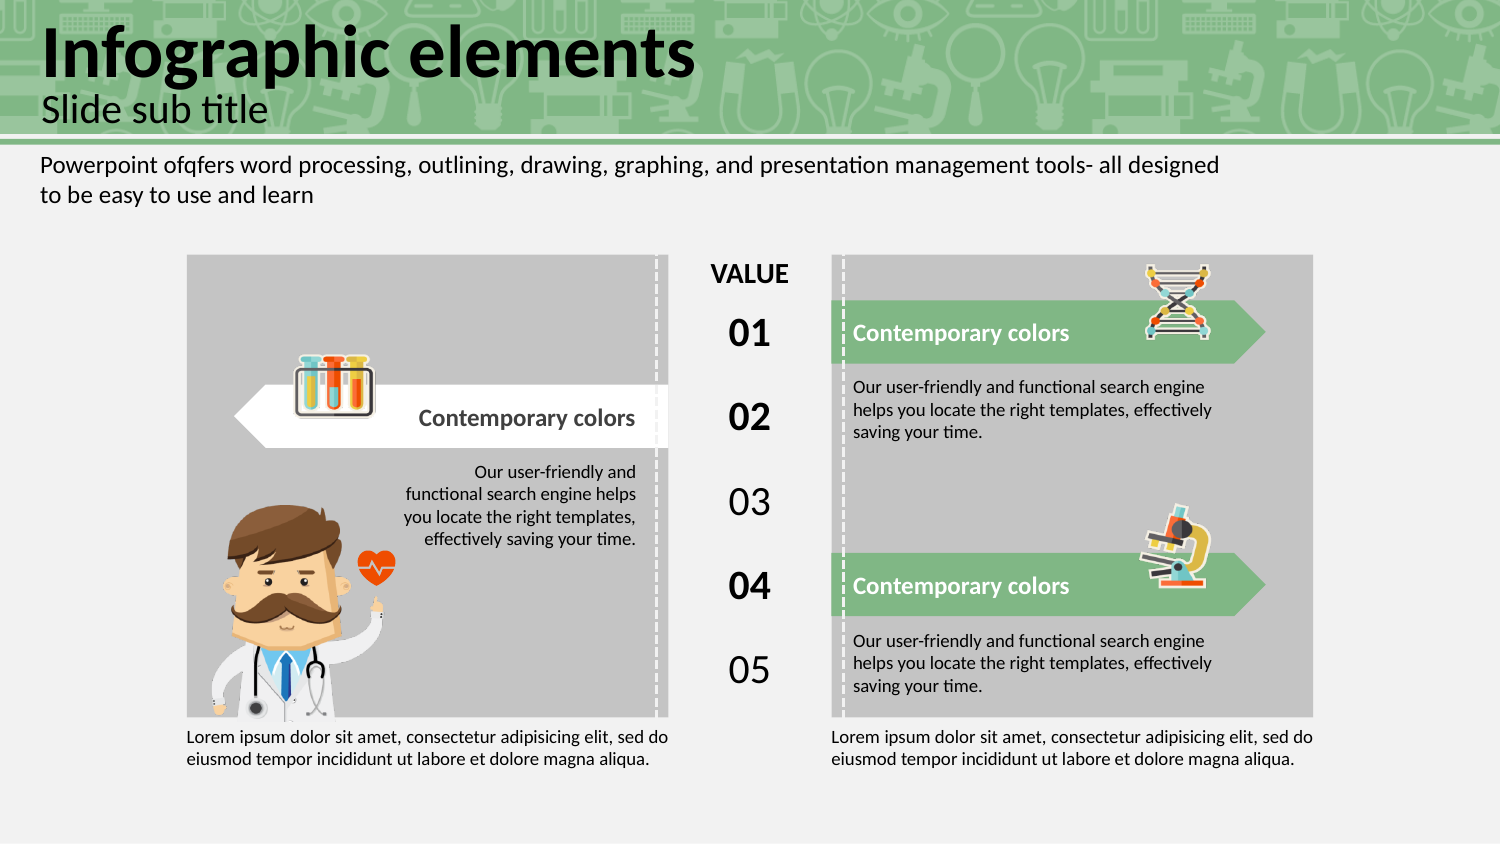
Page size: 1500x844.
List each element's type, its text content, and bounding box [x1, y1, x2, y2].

text_box Our user-friendly and functional search engine helps you locate the right templates, effectively saving your time. [402, 459, 636, 550]
text_box [829, 550, 838, 619]
text_box [830, 253, 838, 298]
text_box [211, 505, 396, 722]
text_box [830, 619, 838, 720]
picture [0, 0, 1500, 134]
text_box [848, 253, 1315, 720]
text_box Lorem ipsum dolor sit amet, consectetur adipisicing elit, sed do eiusmod tempor incididunt ut labore et dolore magna aliqua. [831, 724, 1314, 770]
text_box [662, 449, 671, 720]
text_box Powerpoint ofqfers word processing, outlining, drawing, graphing, and presentation management tools- all designed to be easy to use and learn [40, 148, 1247, 209]
text_box [848, 298, 1268, 366]
text_box Our user-friendly and functional search engine helps you locate the right templates, effectively saving your time. [853, 628, 1213, 696]
text_box [231, 382, 652, 450]
text_box Our user-friendly and functional search engine helps you locate the right templates, effectively saving your time. [853, 374, 1213, 443]
text_box [829, 298, 838, 366]
text_box [662, 253, 671, 383]
text_box [185, 253, 652, 720]
text_box Contemporary colors [853, 569, 1119, 600]
picture [290, 351, 377, 420]
list Infographic elements [41, 19, 1365, 108]
text_box VALUE [680, 254, 820, 290]
text_box [662, 382, 671, 450]
text_box 02 [689, 389, 811, 440]
text_box [848, 550, 1268, 619]
list Slide sub title [41, 108, 1365, 146]
text_box 05 [689, 641, 811, 692]
text_box 03 [689, 473, 811, 524]
picture [1135, 503, 1214, 596]
picture [1141, 261, 1214, 342]
text_box 01 [689, 305, 811, 355]
text_box 04 [689, 557, 811, 608]
text_box Contemporary colors [853, 316, 1119, 347]
text_box Lorem ipsum dolor sit amet, consectetur adipisicing elit, sed do eiusmod tempor incididunt ut labore et dolore magna aliqua. [186, 724, 669, 770]
text_box [830, 366, 838, 551]
text_box Contemporary colors [370, 401, 636, 432]
